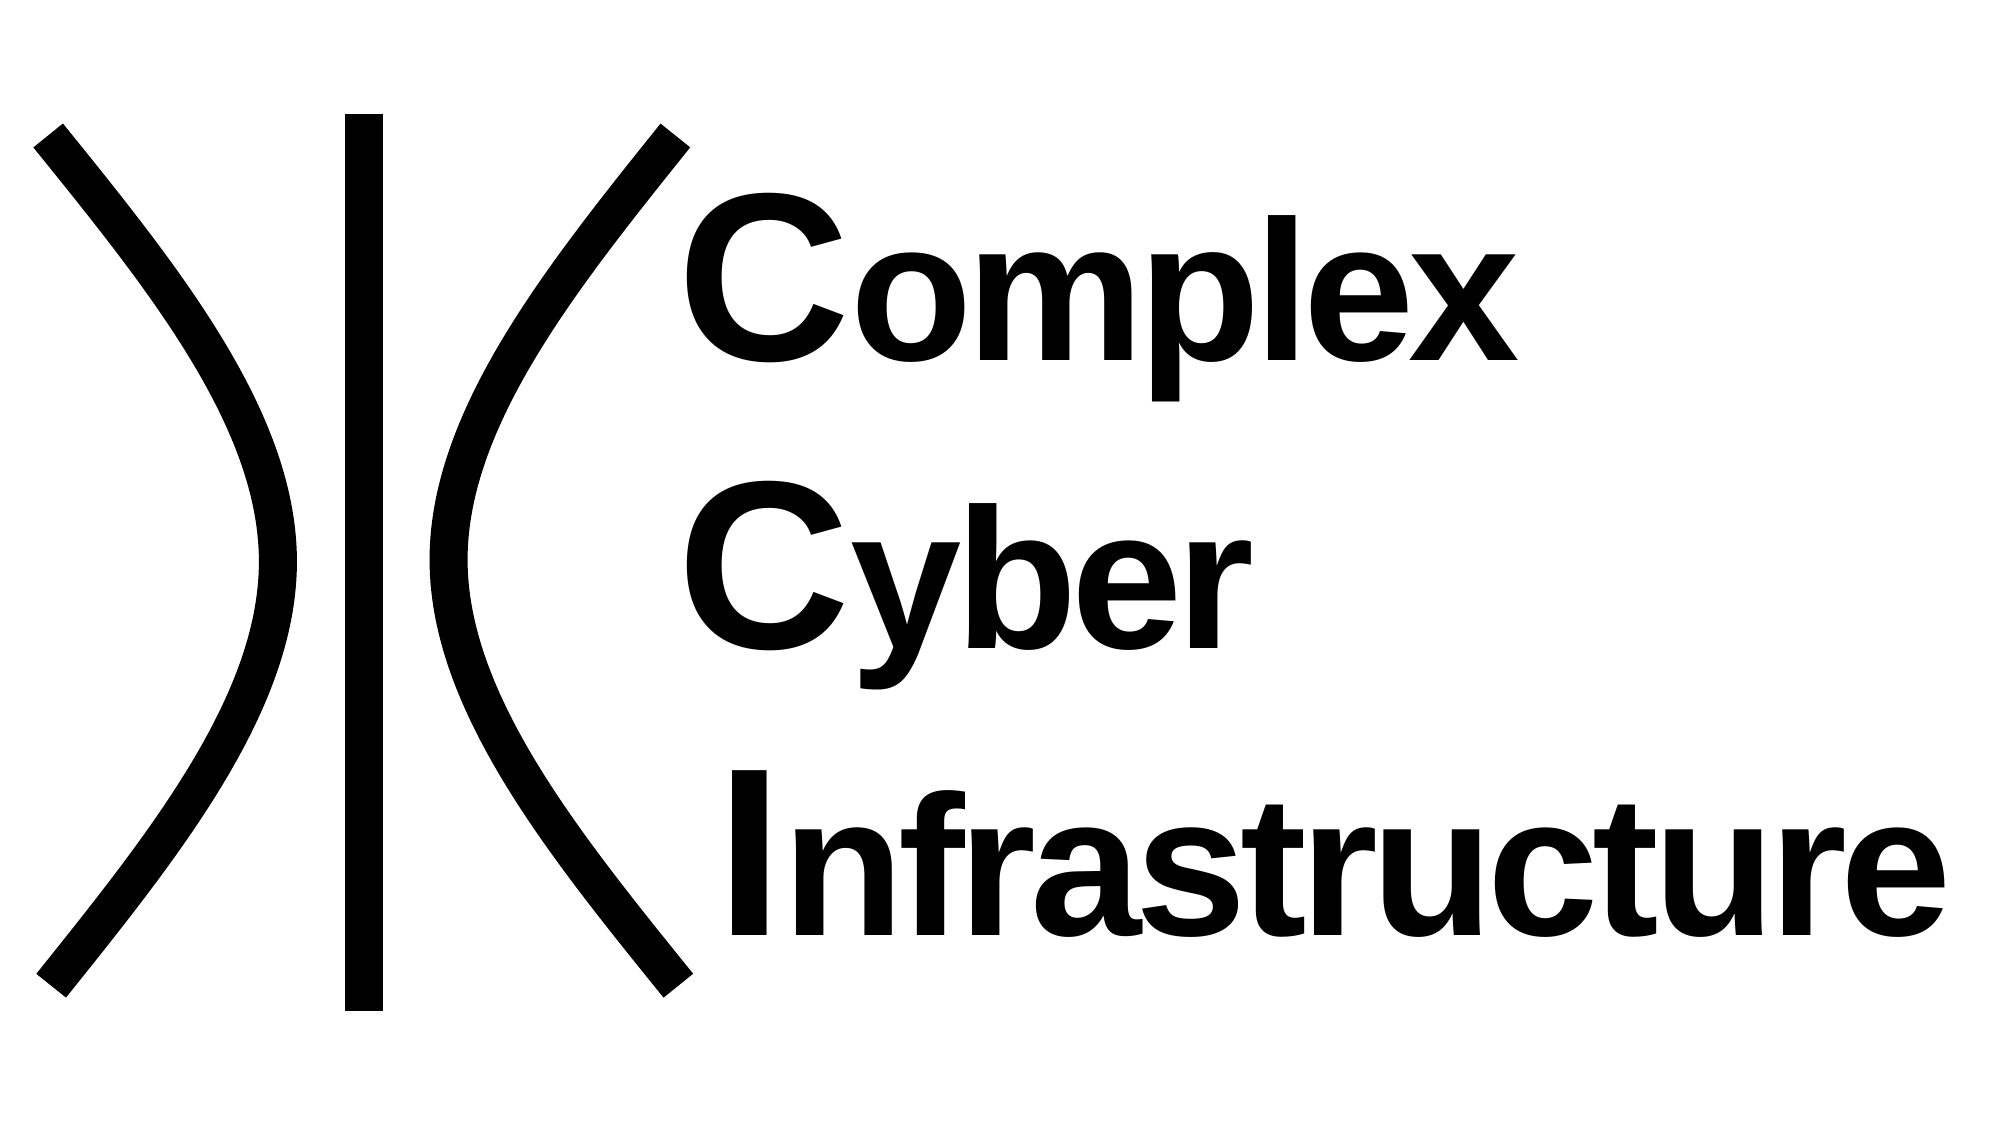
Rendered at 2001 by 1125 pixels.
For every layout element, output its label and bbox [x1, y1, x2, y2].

text_box [48, 113, 1952, 1012]
